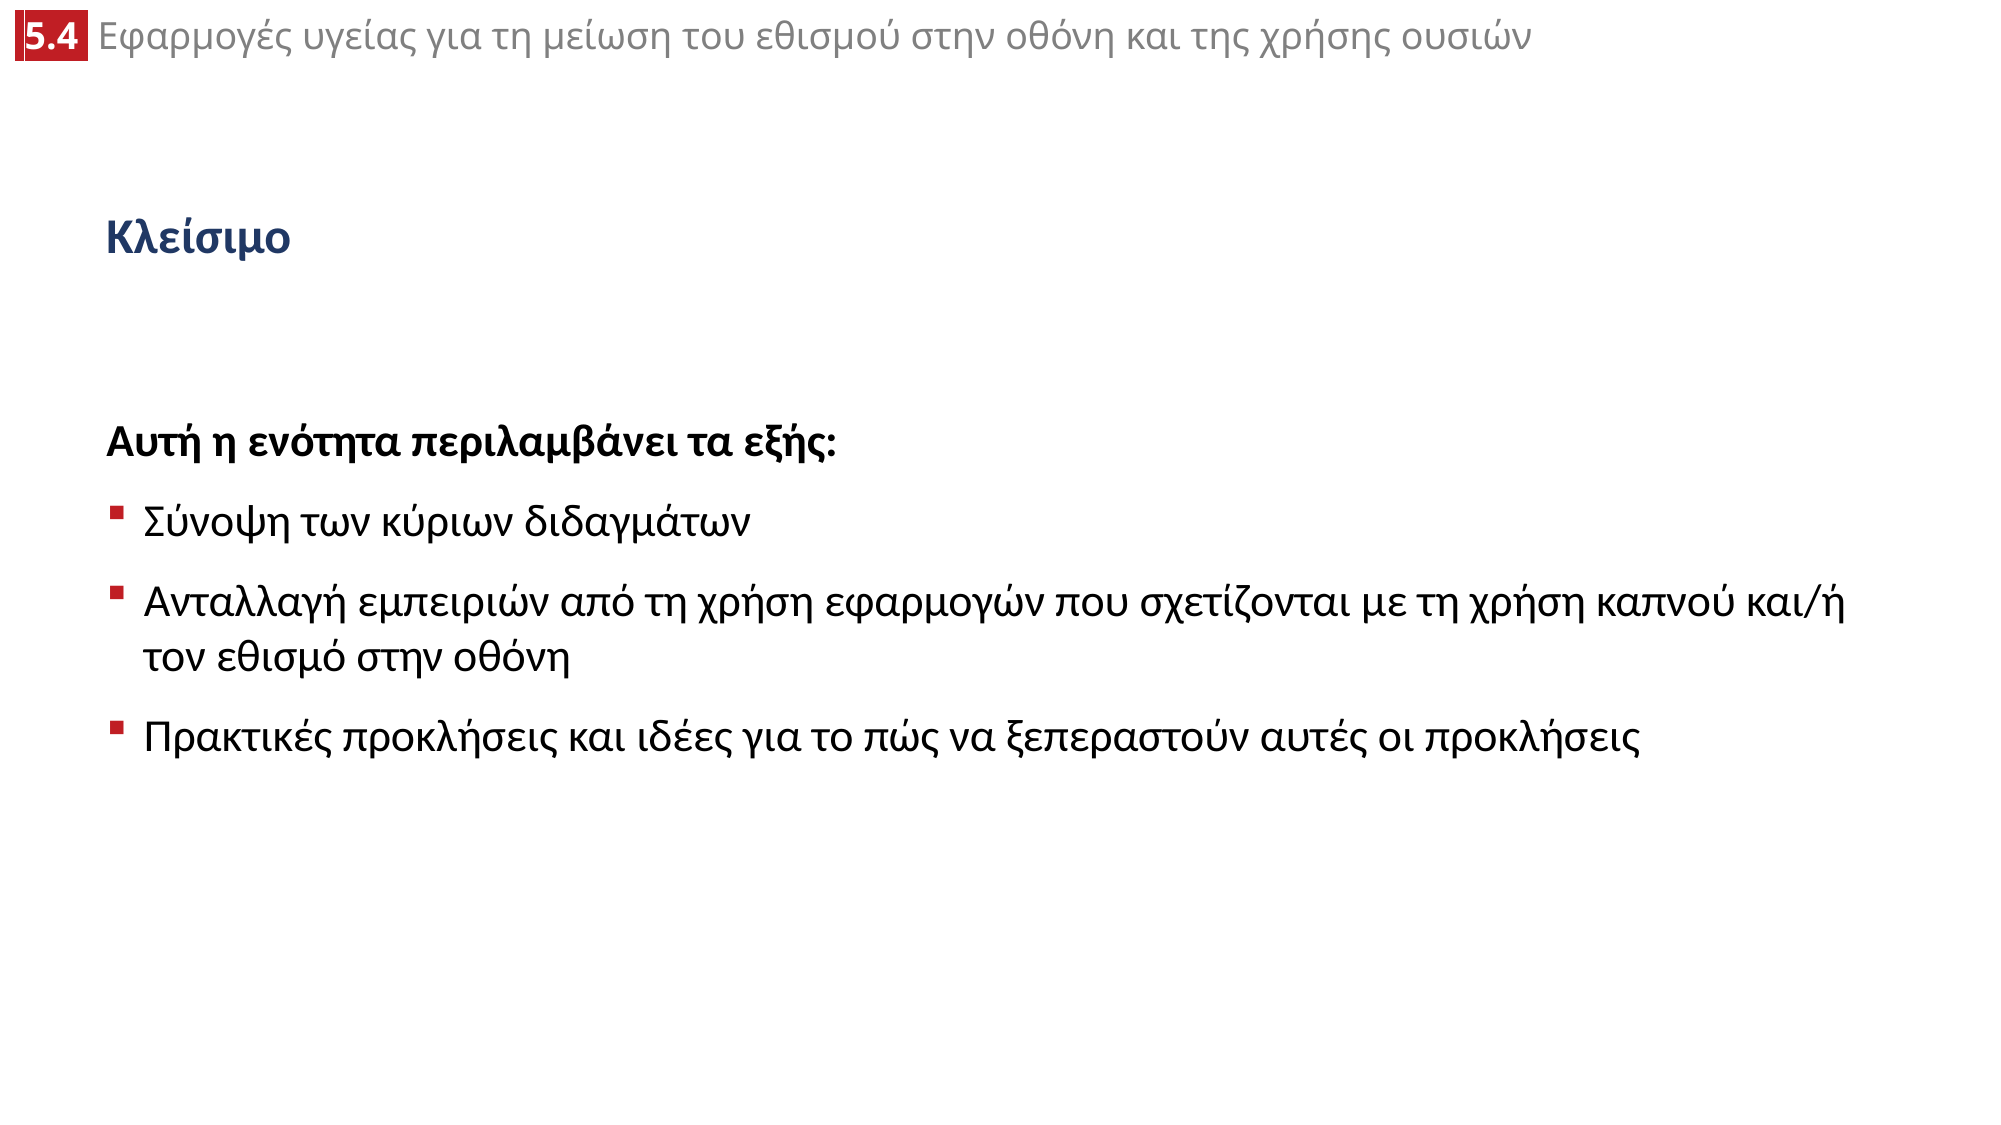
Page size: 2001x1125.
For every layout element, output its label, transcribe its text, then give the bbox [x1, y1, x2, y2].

title Κλείσιμο [91, 177, 1906, 297]
list Αυτή η ενότητα περιλαμβάνει τα εξής: Σύνοψη των κύριων διδαγμάτων Ανταλλαγή εμπειριών από τη χρήση εφαρμογών που σχετίζονται με τη χρήση καπνού και/ή τον εθισμό στην οθόνη Πρακτικές προκλήσεις και ιδέες για το πώς να ξεπεραστούν αυτές οι προκλήσεις [91, 403, 1906, 1051]
